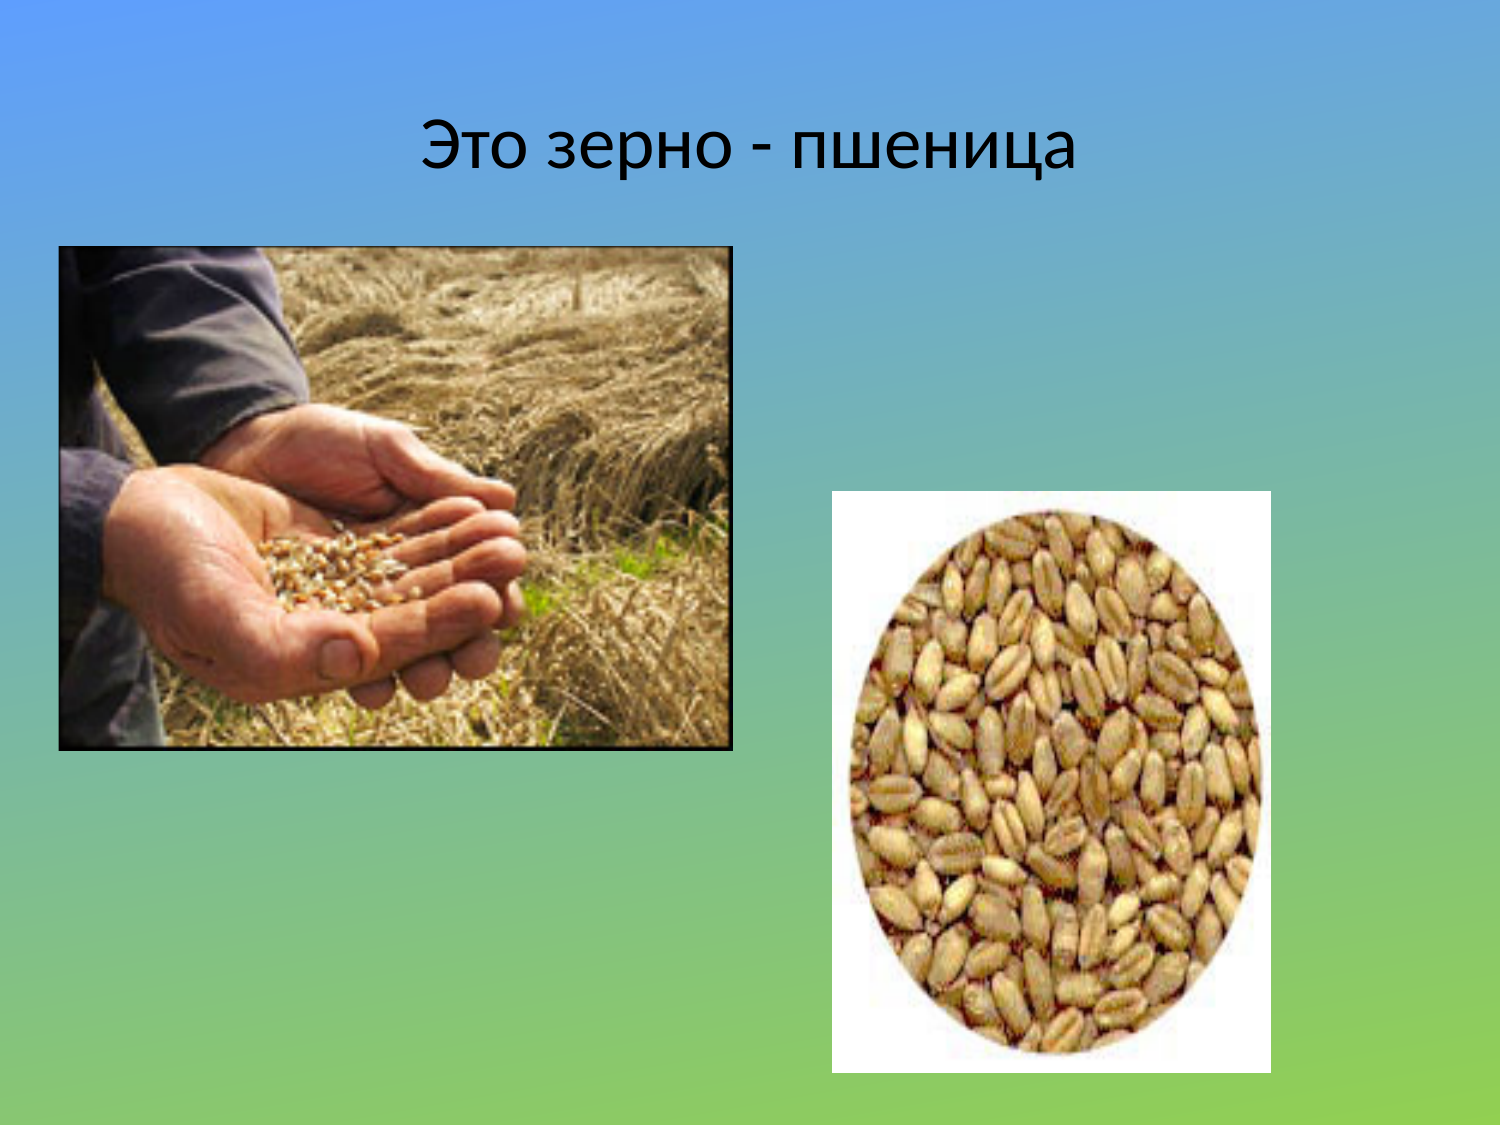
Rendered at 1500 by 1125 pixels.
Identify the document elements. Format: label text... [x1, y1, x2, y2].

title Это зерно - пшеница [75, 45, 1425, 233]
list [832, 491, 1424, 1073]
text_box [58, 246, 733, 751]
